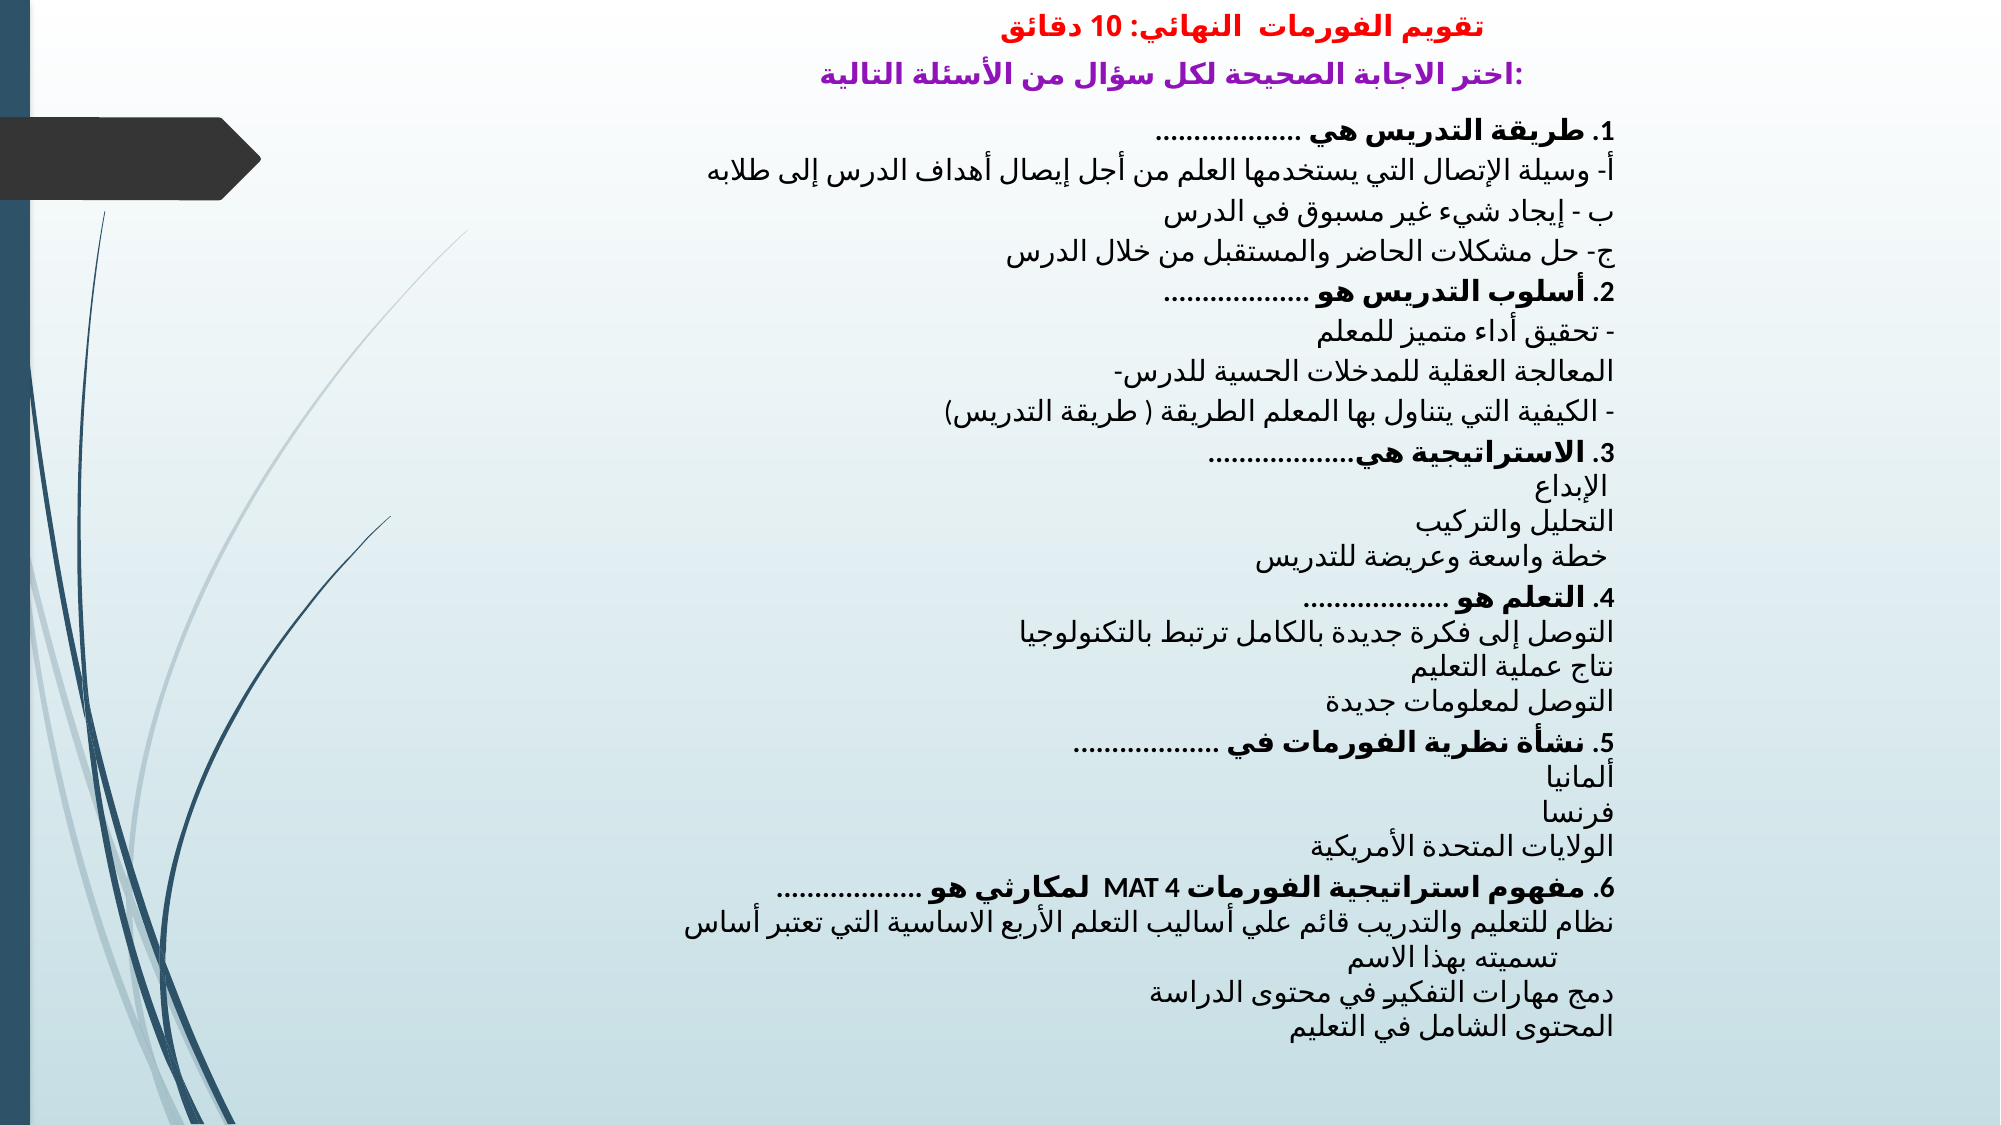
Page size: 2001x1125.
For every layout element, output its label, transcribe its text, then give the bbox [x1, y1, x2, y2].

text_box اختر الاجابة الصحيحة لكل سؤال من الأسئلة التالية: [804, 48, 1805, 99]
text_box 1. طريقة التدريس هي ................... أ- وسيلة الإتصال التي يستخدمها العلم من أجل إيصال أهداف الدرس إلى طلابه ب‌ - إيجاد شيء غير مسبوق في الدرس ج- حل مشكلات الحاضر والمستقبل من خلال الدرس 2. أسلوب التدريس هو ................... - تحقيق أداء متميز للمعلم المعالجة العقلية للمدخلات الحسية للدرس- ‌- الكيفية التي يتناول بها المعلم الطريقة ( طريقة التدريس) 3. الاستراتيجية هي................... الإبداع التحليل والتركيب خطة واسعة وعريضة للتدريس 4. التعلم هو ................... التوصل إلى فكرة جديدة بالكامل ترتبط بالتكنولوجيا نتاج عملية التعليم التوصل لمعلومات جديدة 5. نشأة نظرية الفورمات في ................... ألمانيا فرنسا الولايات المتحدة الأمريكية 6. مفهوم استراتيجية الفورمات 4 MAT لمكارثي هو ................... نظام للتعليم والتدريب قائم علي أساليب التعلم الأربع الاساسية التي تعتبر أساس تسميته بهذا الاسم دمج مهارات التفكير في محتوى الدراسة المحتوى الشامل في التعليم [629, 98, 1630, 1091]
text_box تقويم الفورمات النهائي: 10 دقائق [500, 0, 1500, 50]
